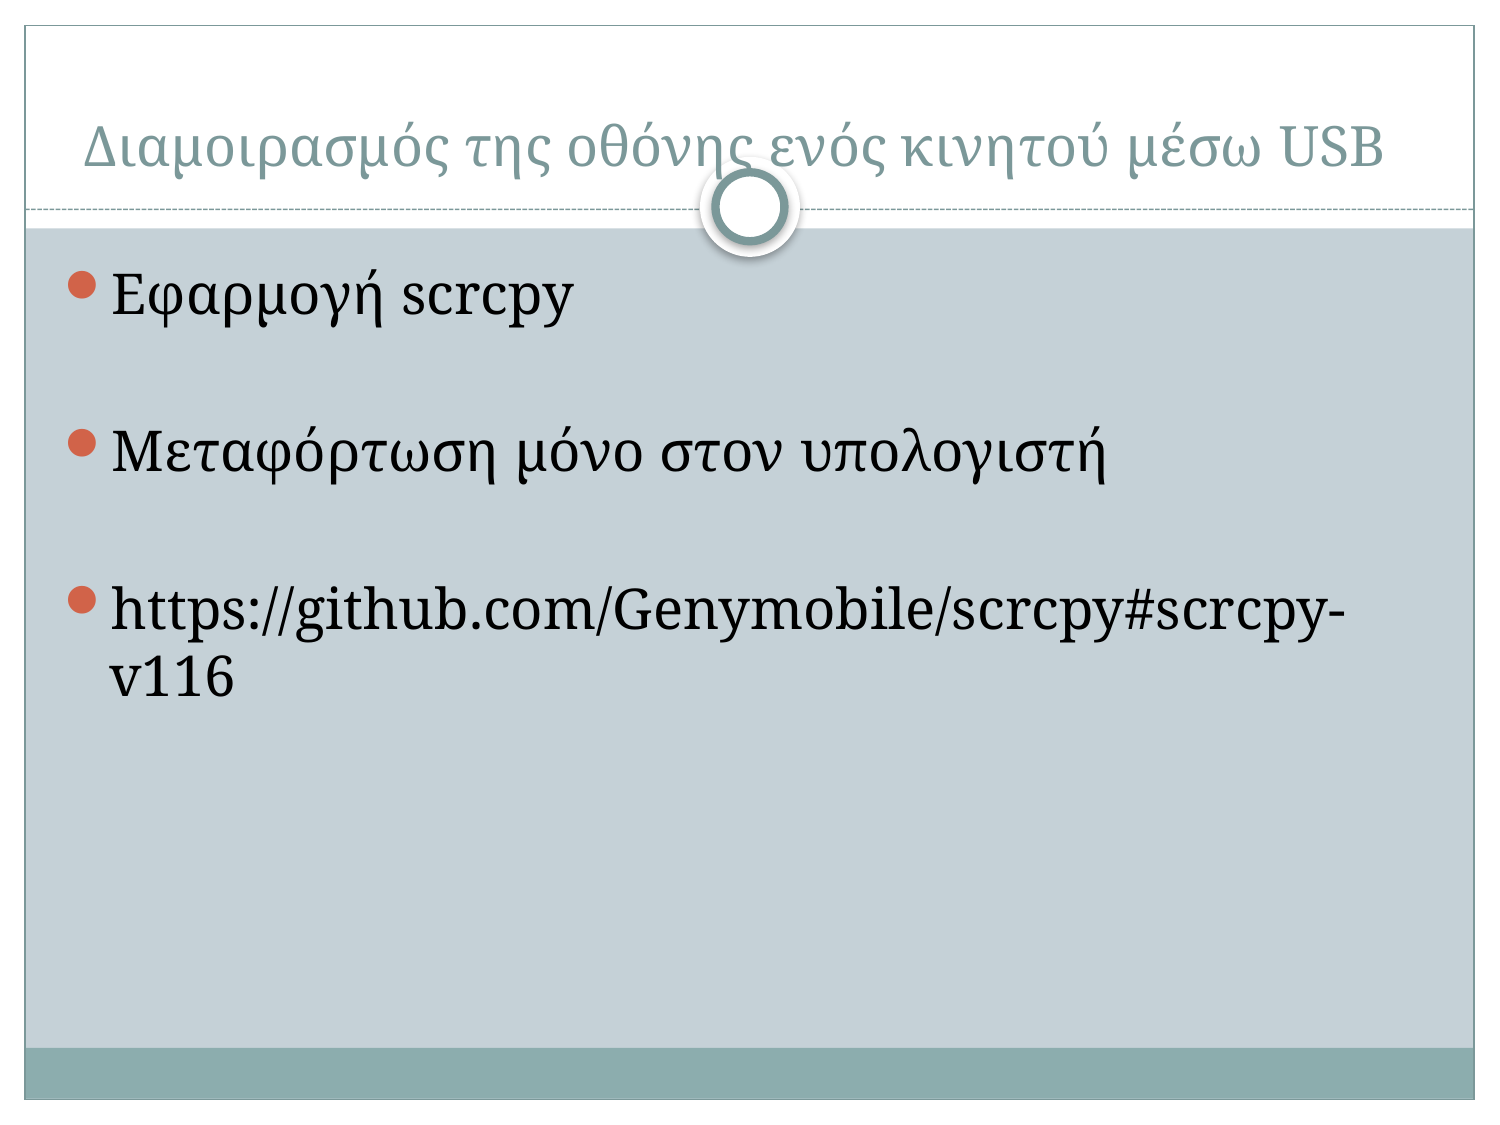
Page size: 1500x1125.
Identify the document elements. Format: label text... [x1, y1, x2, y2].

title Διαμοιρασμός της οθόνης ενός κινητού μέσω USB [49, 60, 1450, 185]
list Εφαρμογή scrcpy Μεταφόρτωση μόνο στον υπολογιστή https://github.com/Genymobile/scrcpy#scrcpy-v116 [49, 250, 1445, 1001]
